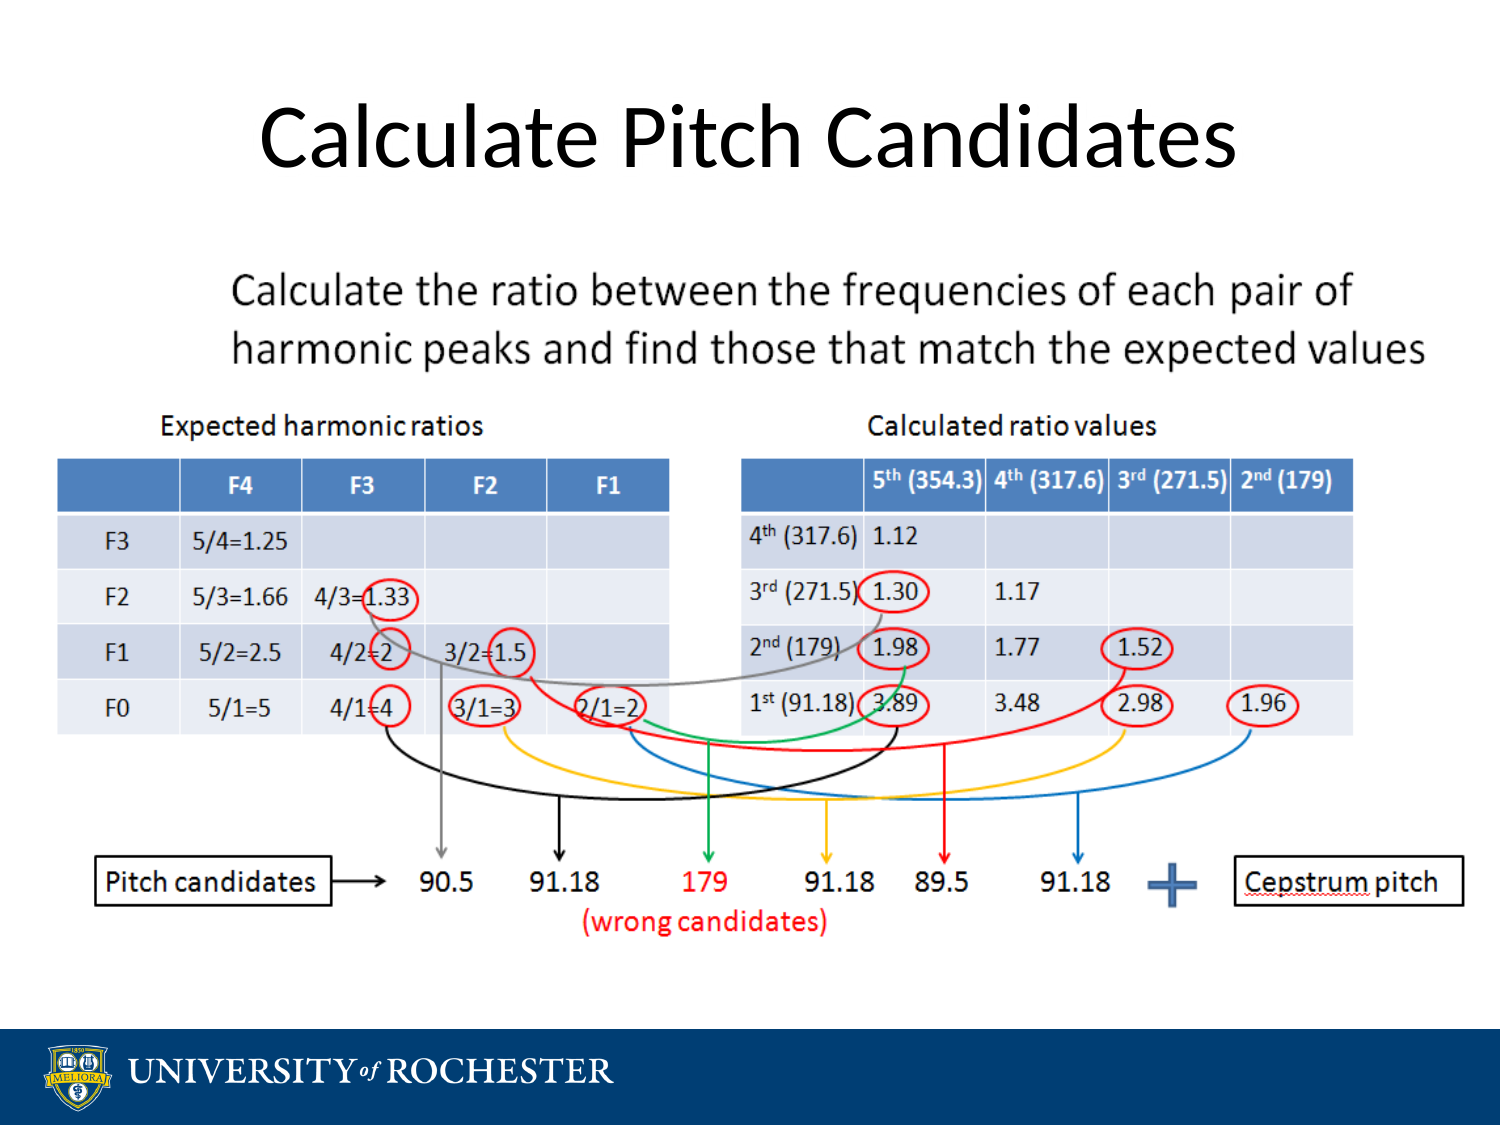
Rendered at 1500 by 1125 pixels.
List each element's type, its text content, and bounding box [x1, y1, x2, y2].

picture [0, 243, 1497, 953]
picture [0, 1029, 1500, 1125]
title Calculate Pitch Candidates [112, 37, 1388, 226]
